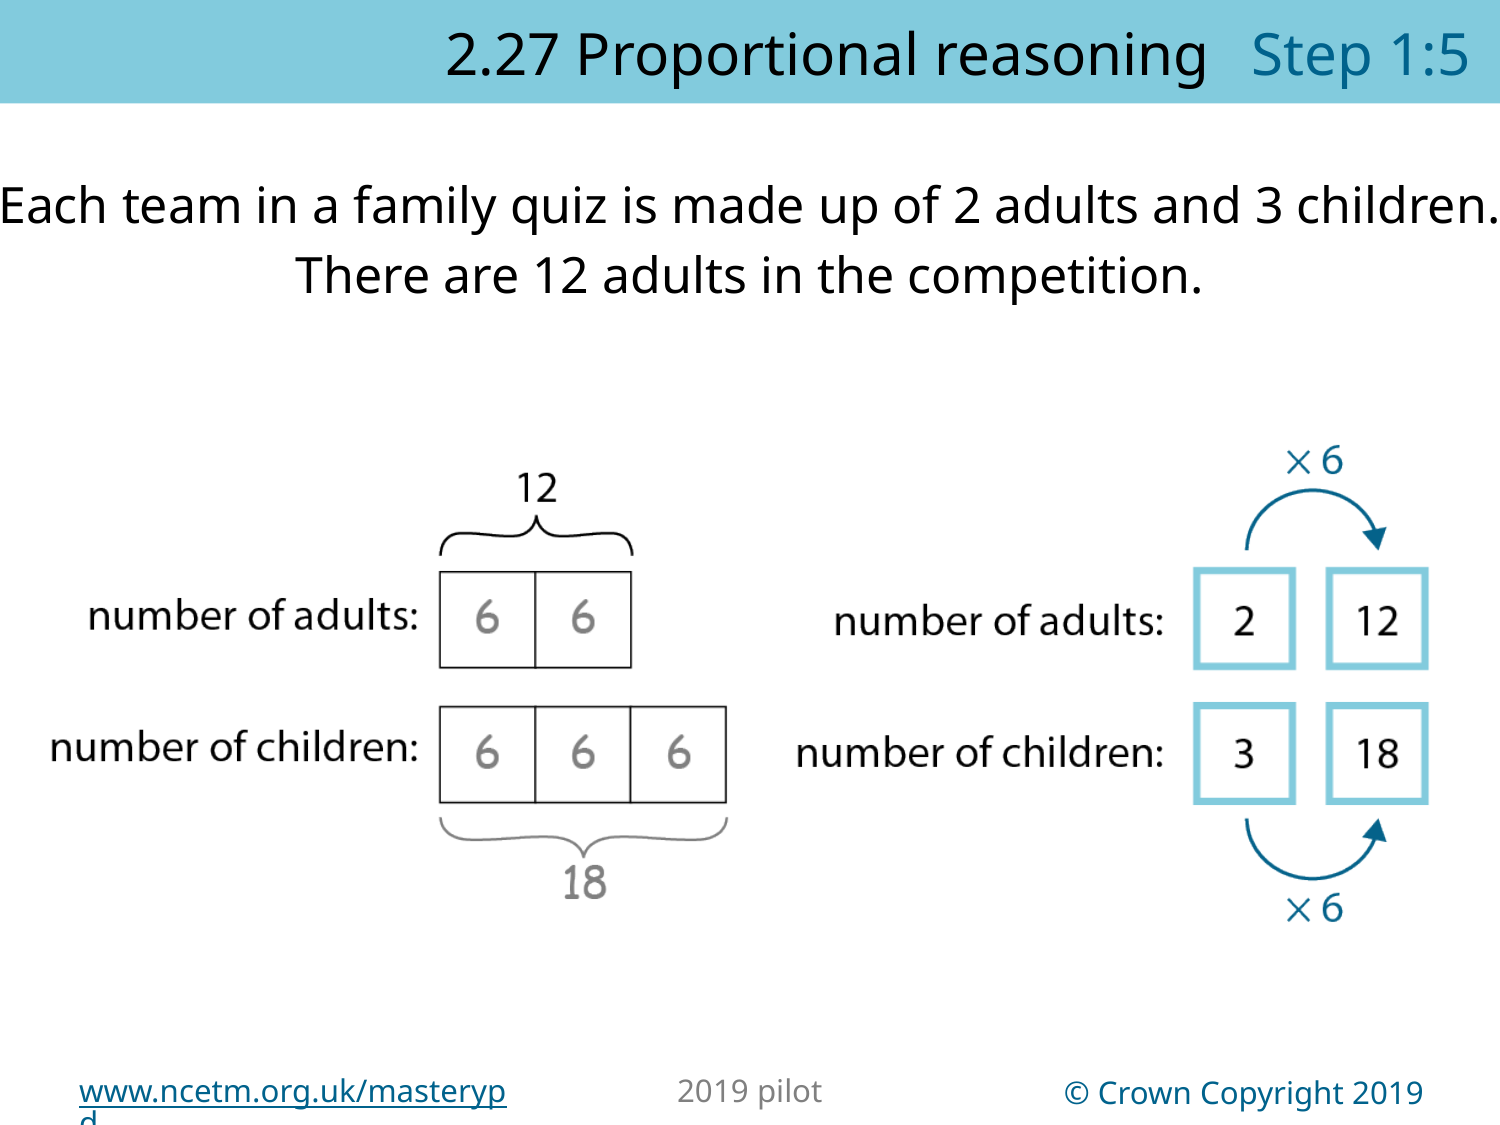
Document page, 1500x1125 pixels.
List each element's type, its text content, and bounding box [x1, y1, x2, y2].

text_box Each team in a family quiz is made up of 2 adults and 3 children. There are 12 adults in the competition. [0, 165, 1500, 311]
list 2.27 Proportional reasoning Step 1:5 [0, 0, 1500, 104]
picture [44, 376, 1500, 1023]
